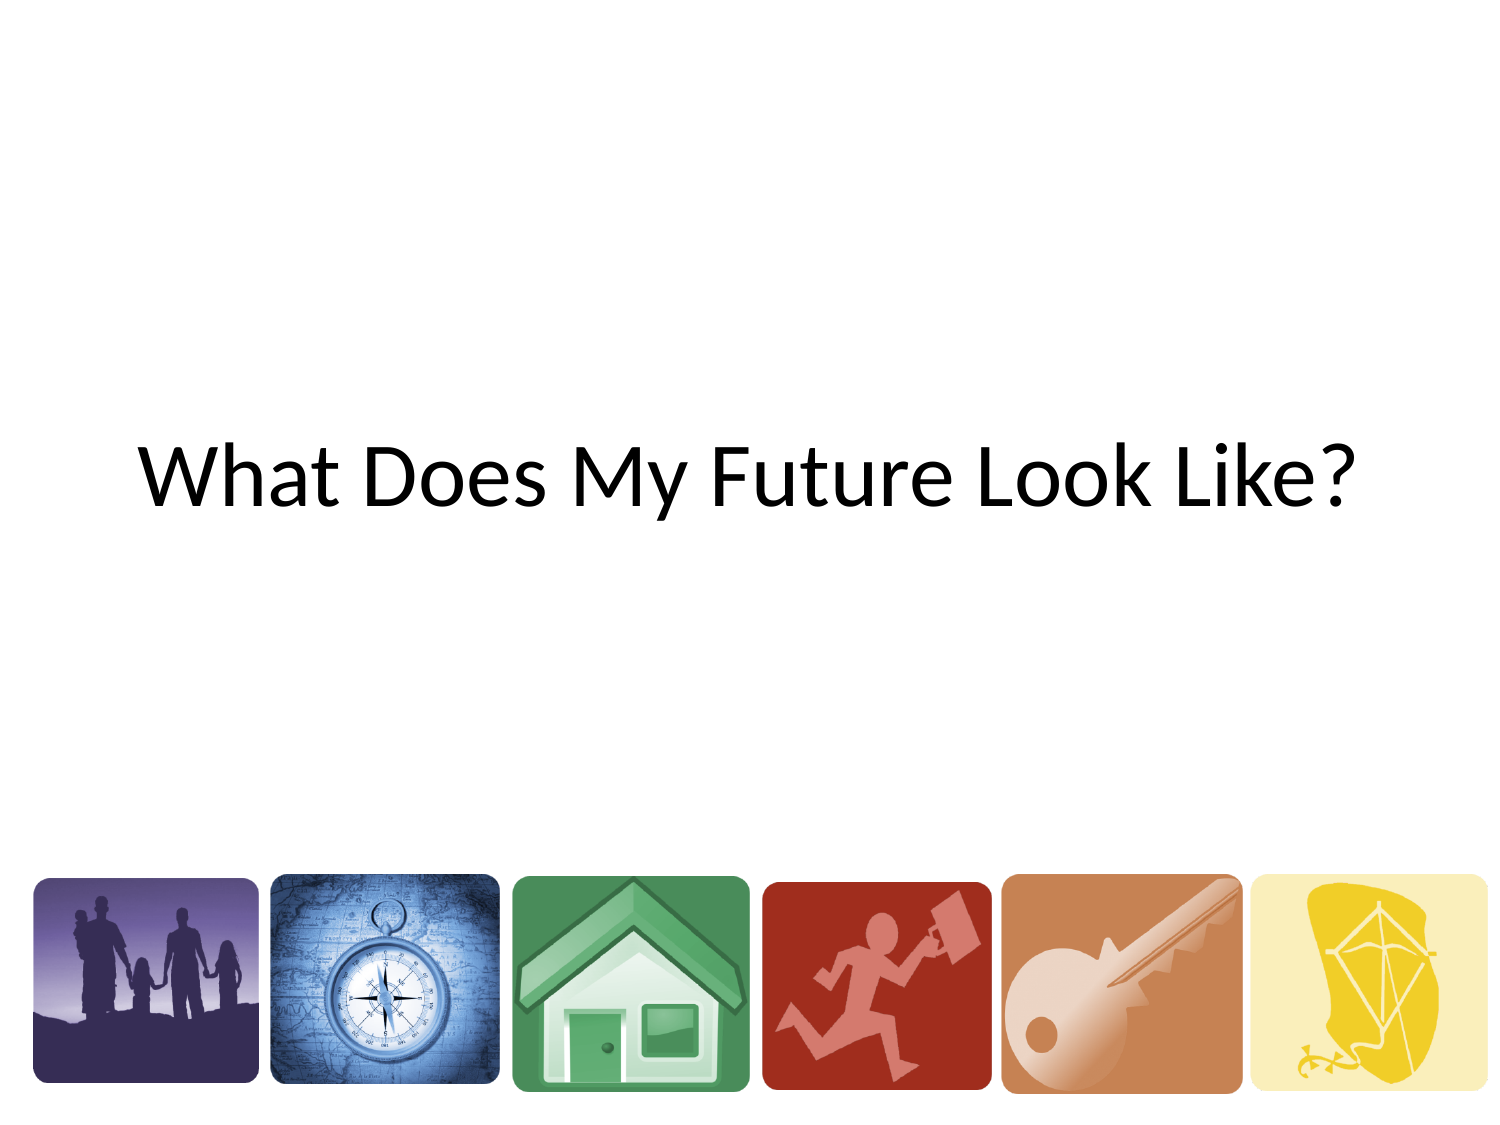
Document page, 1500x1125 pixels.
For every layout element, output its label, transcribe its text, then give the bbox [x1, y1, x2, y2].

picture [762, 882, 992, 1090]
picture [33, 878, 259, 1084]
picture [1249, 874, 1488, 1091]
picture [1001, 874, 1243, 1094]
picture [512, 876, 751, 1092]
picture [269, 874, 501, 1084]
title What Does My Future Look Like? [112, 349, 1388, 591]
